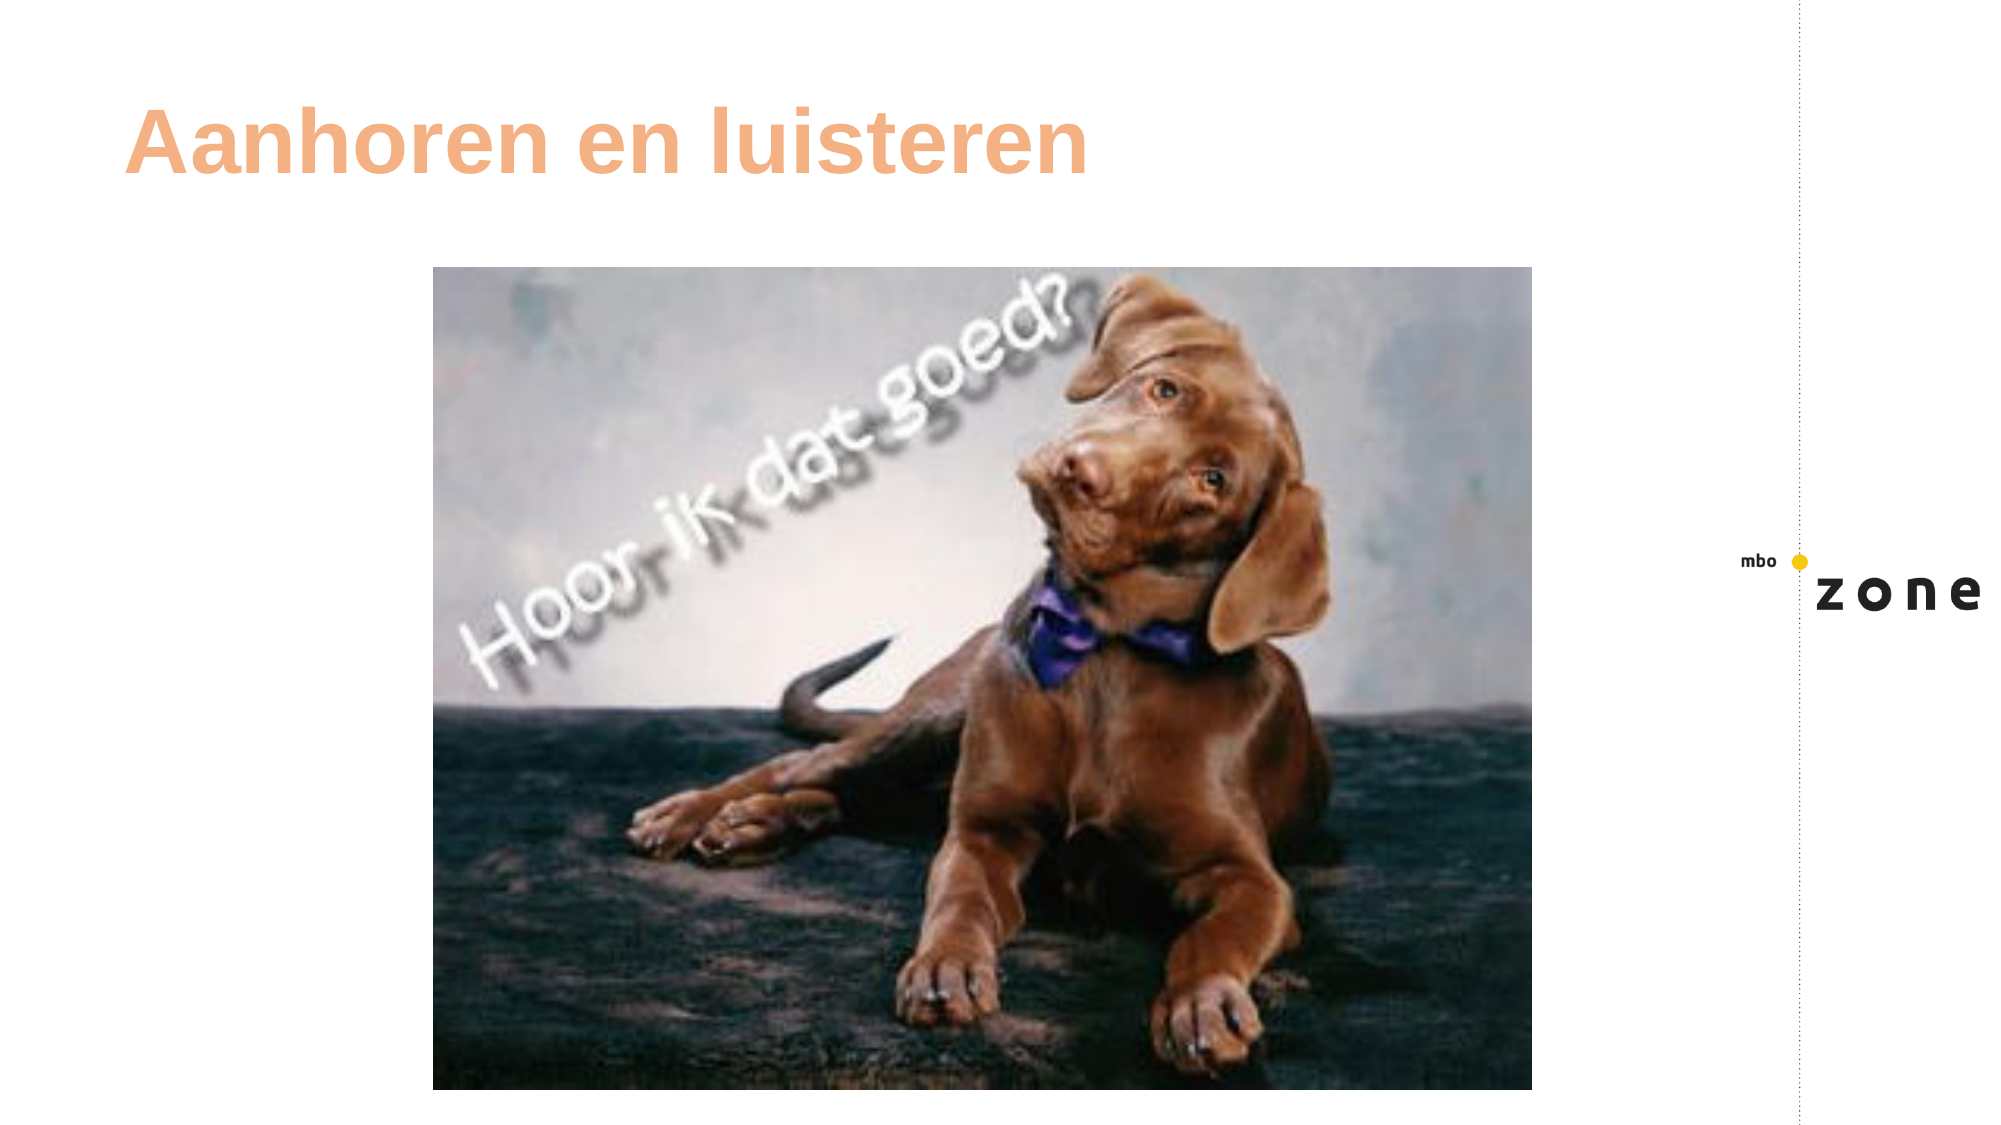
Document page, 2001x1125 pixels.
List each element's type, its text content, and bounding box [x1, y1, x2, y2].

picture [432, 267, 1532, 1090]
picture [1596, 0, 2001, 1125]
title Aanhoren en luisteren [124, 94, 1607, 272]
